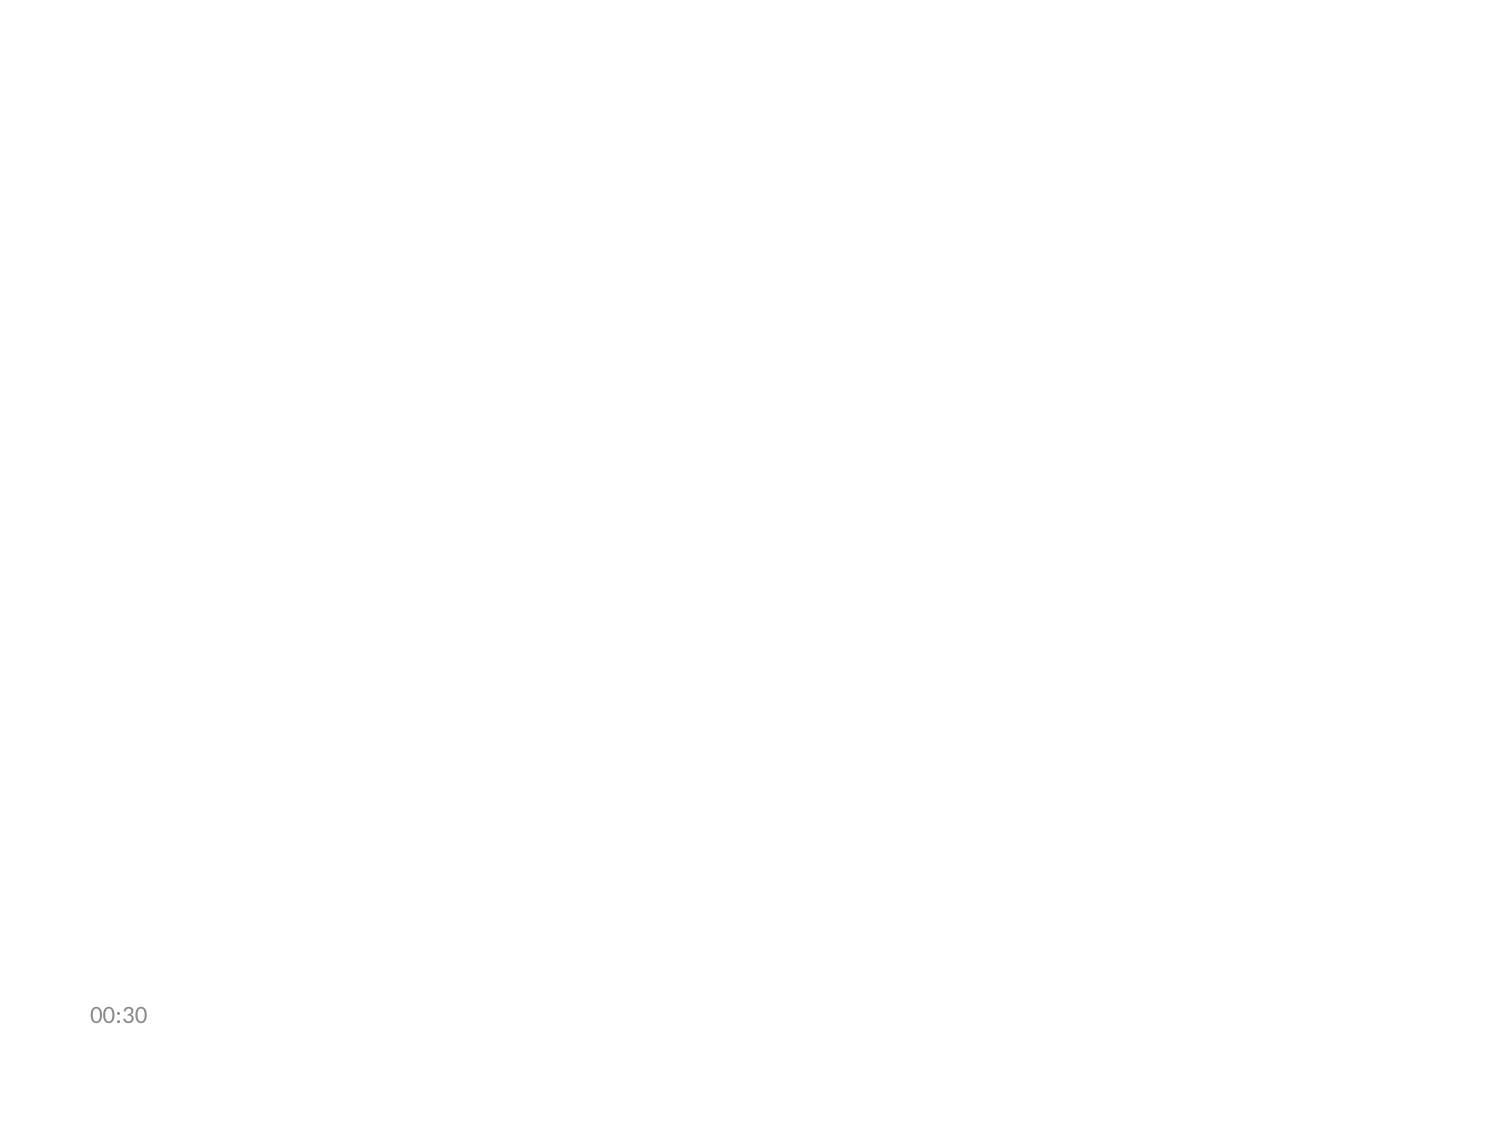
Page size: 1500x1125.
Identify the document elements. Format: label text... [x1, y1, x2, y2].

text_box 15:35 [75, 983, 425, 1044]
